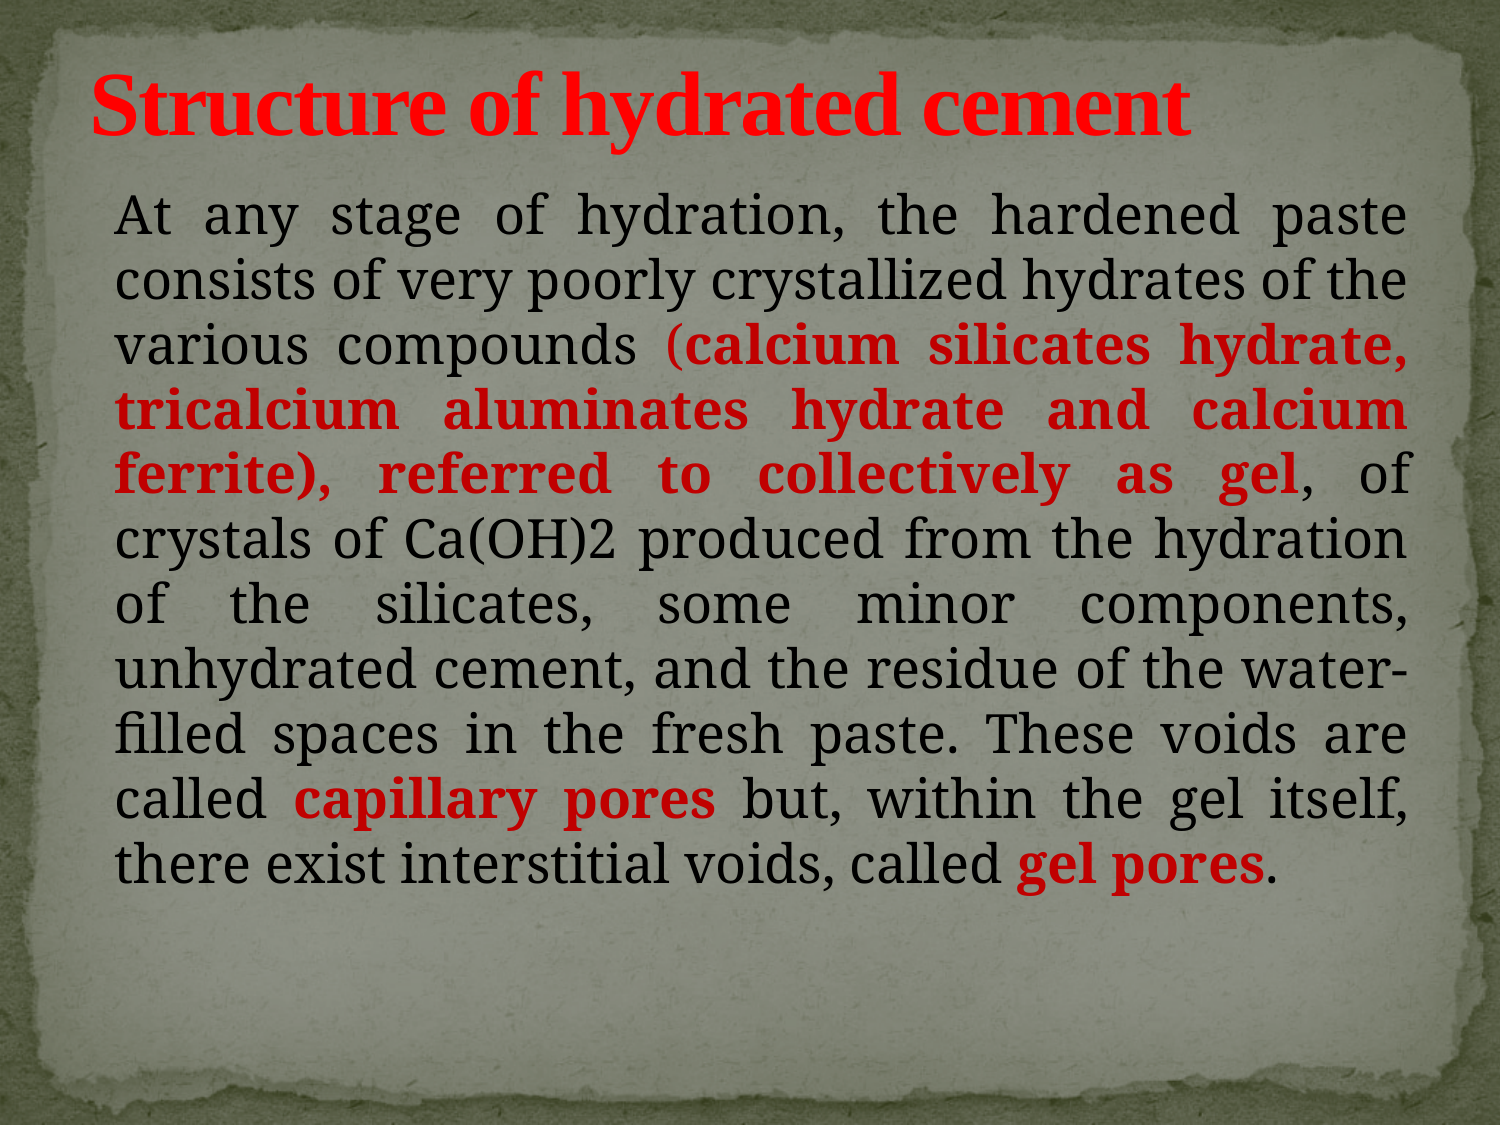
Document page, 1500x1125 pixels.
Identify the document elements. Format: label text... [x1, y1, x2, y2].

list At any stage of hydration, the hardened paste consists of very poorly crystallized hydrates of the various compounds (calcium silicates hydrate, tricalcium aluminates hydrate and calcium ferrite), referred to collectively as gel, of crystals of Ca(OH)2 produced from the hydration of the silicates, some minor components, unhydrated cement, and the residue of the water-filled spaces in the fresh paste. These voids are called capillary pores but, within the gel itself, there exist interstitial voids, called gel pores. [100, 172, 1425, 1000]
title Structure of hydrated cement [74, 24, 1425, 161]
